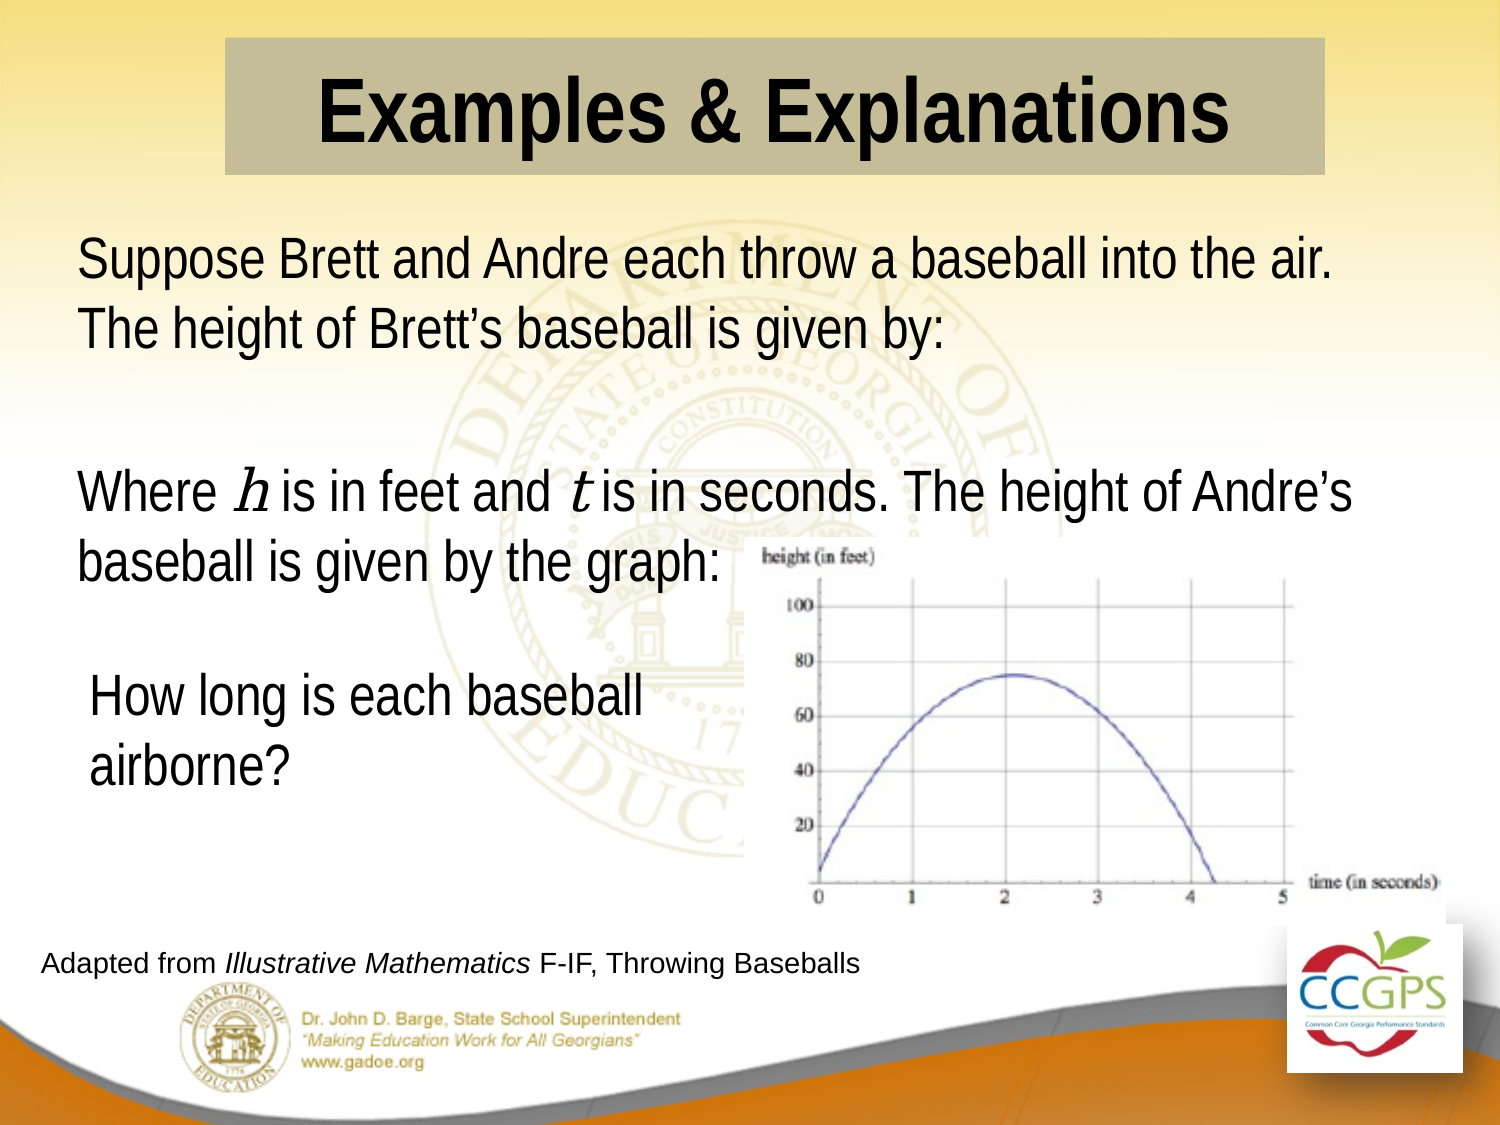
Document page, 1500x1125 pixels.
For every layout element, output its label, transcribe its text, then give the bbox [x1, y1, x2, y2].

picture [0, 0, 1500, 1125]
title Examples & Explanations [224, 37, 1326, 176]
text_box How long is each baseball airborne? [75, 649, 713, 805]
text_box Adapted from Illustrative Mathematics F-IF, Throwing Baseballs [25, 937, 876, 988]
